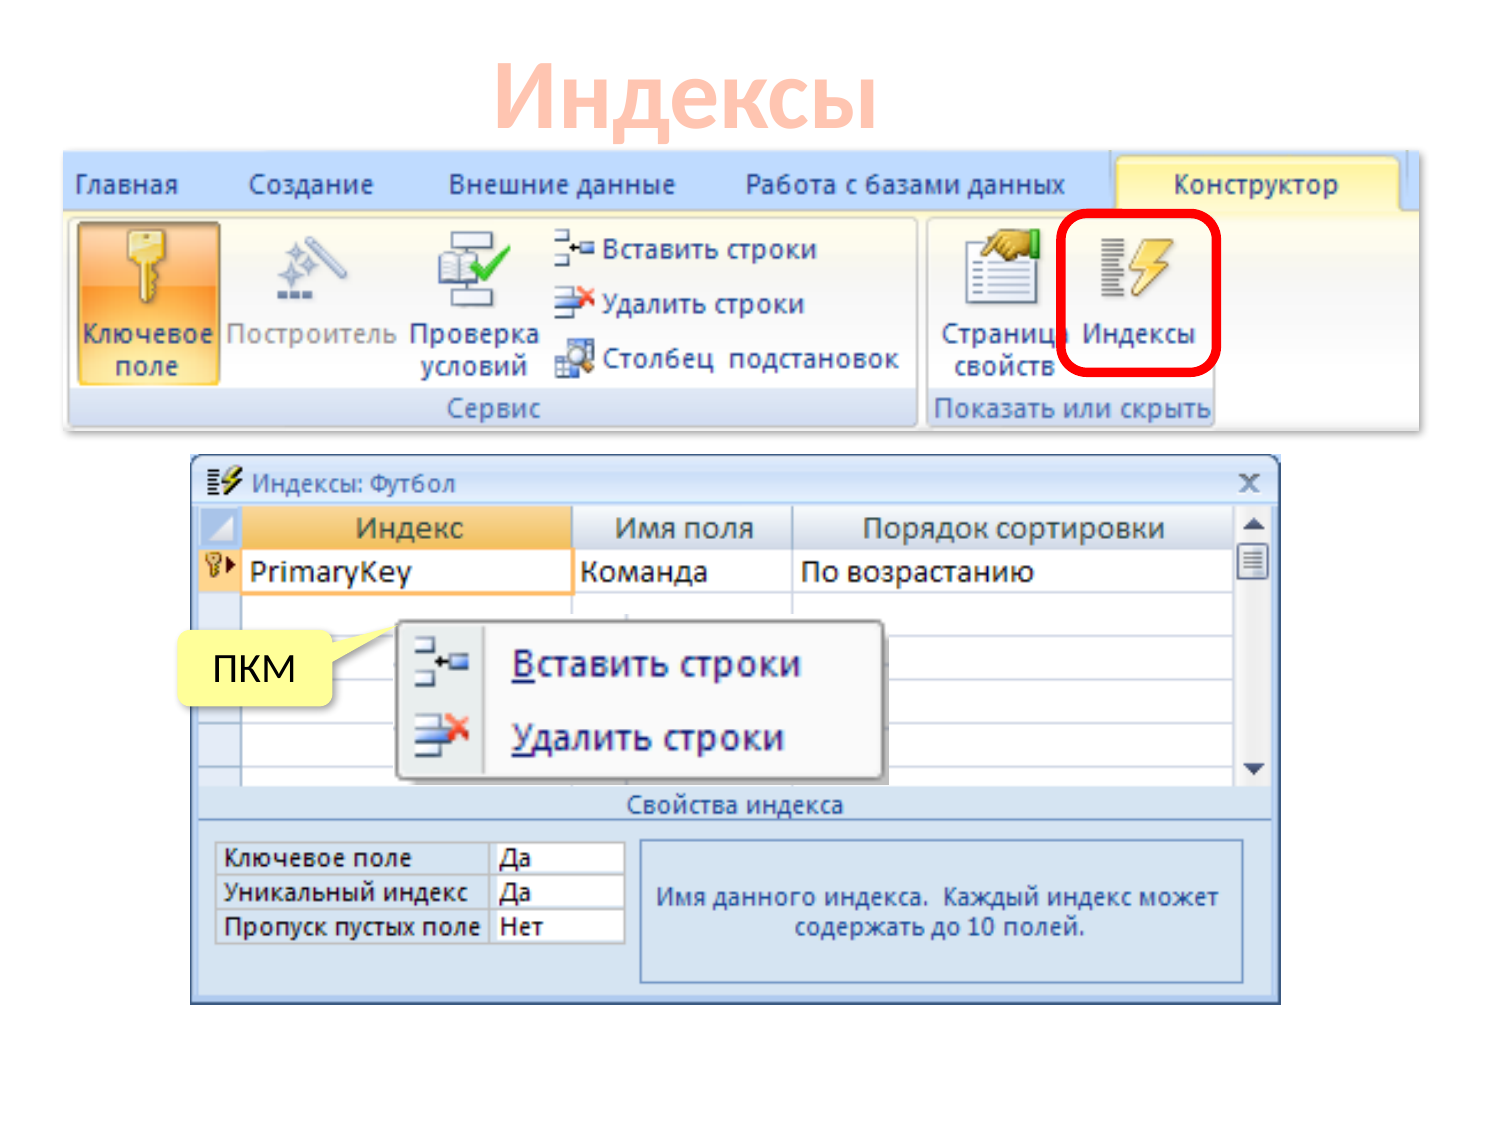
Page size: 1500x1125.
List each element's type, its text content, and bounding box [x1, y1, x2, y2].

picture [63, 150, 1419, 431]
picture [190, 454, 1281, 1006]
title Индексы [0, 49, 1374, 127]
text_box ПКМ [177, 631, 185, 706]
